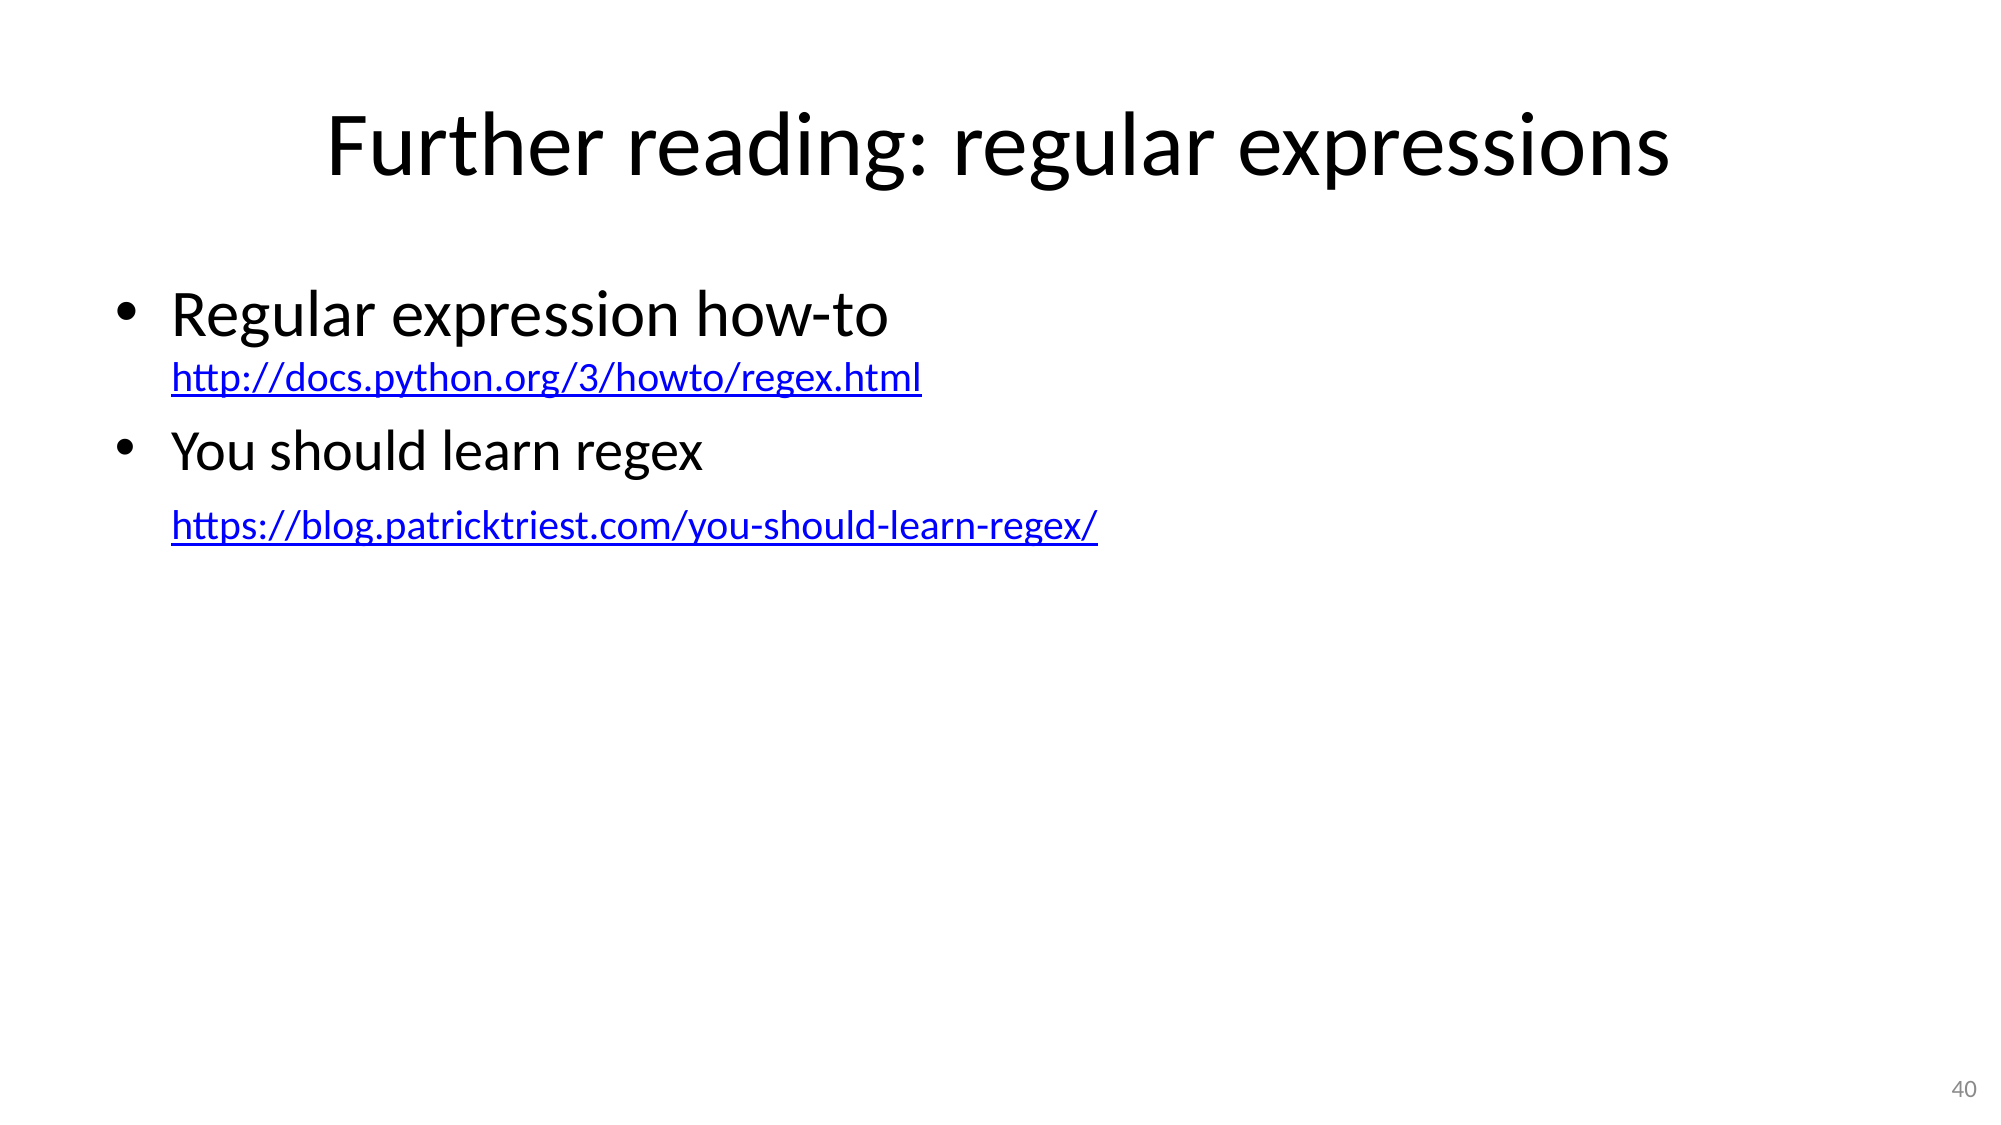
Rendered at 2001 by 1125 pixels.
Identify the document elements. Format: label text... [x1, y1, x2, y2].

list Regular expression how-to http://docs.python.org/3/howto/regex.html You should learn regex https://blog.patricktriest.com/you-should-learn-regex/ [99, 262, 1900, 1005]
title Further reading: regular expressions [99, 45, 1900, 233]
slide_number 40 [1525, 1057, 1993, 1118]
